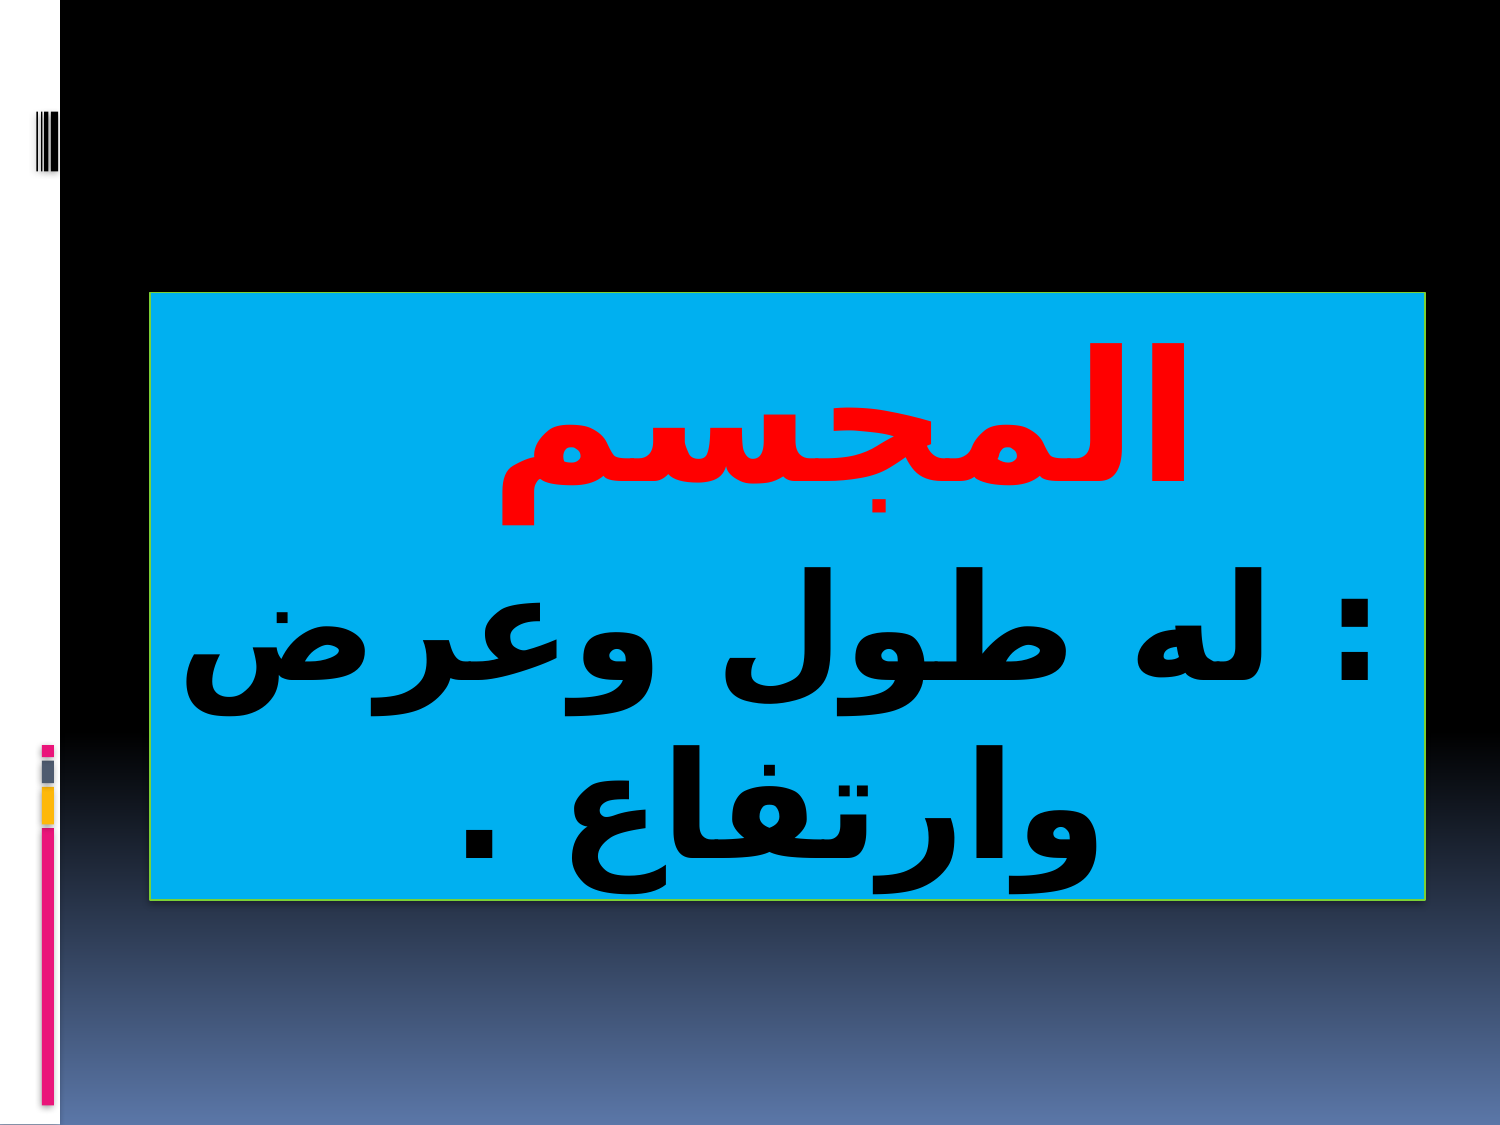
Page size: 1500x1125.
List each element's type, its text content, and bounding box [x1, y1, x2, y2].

list المجسم : له طول وعرض وارتفاع . [149, 292, 1426, 901]
